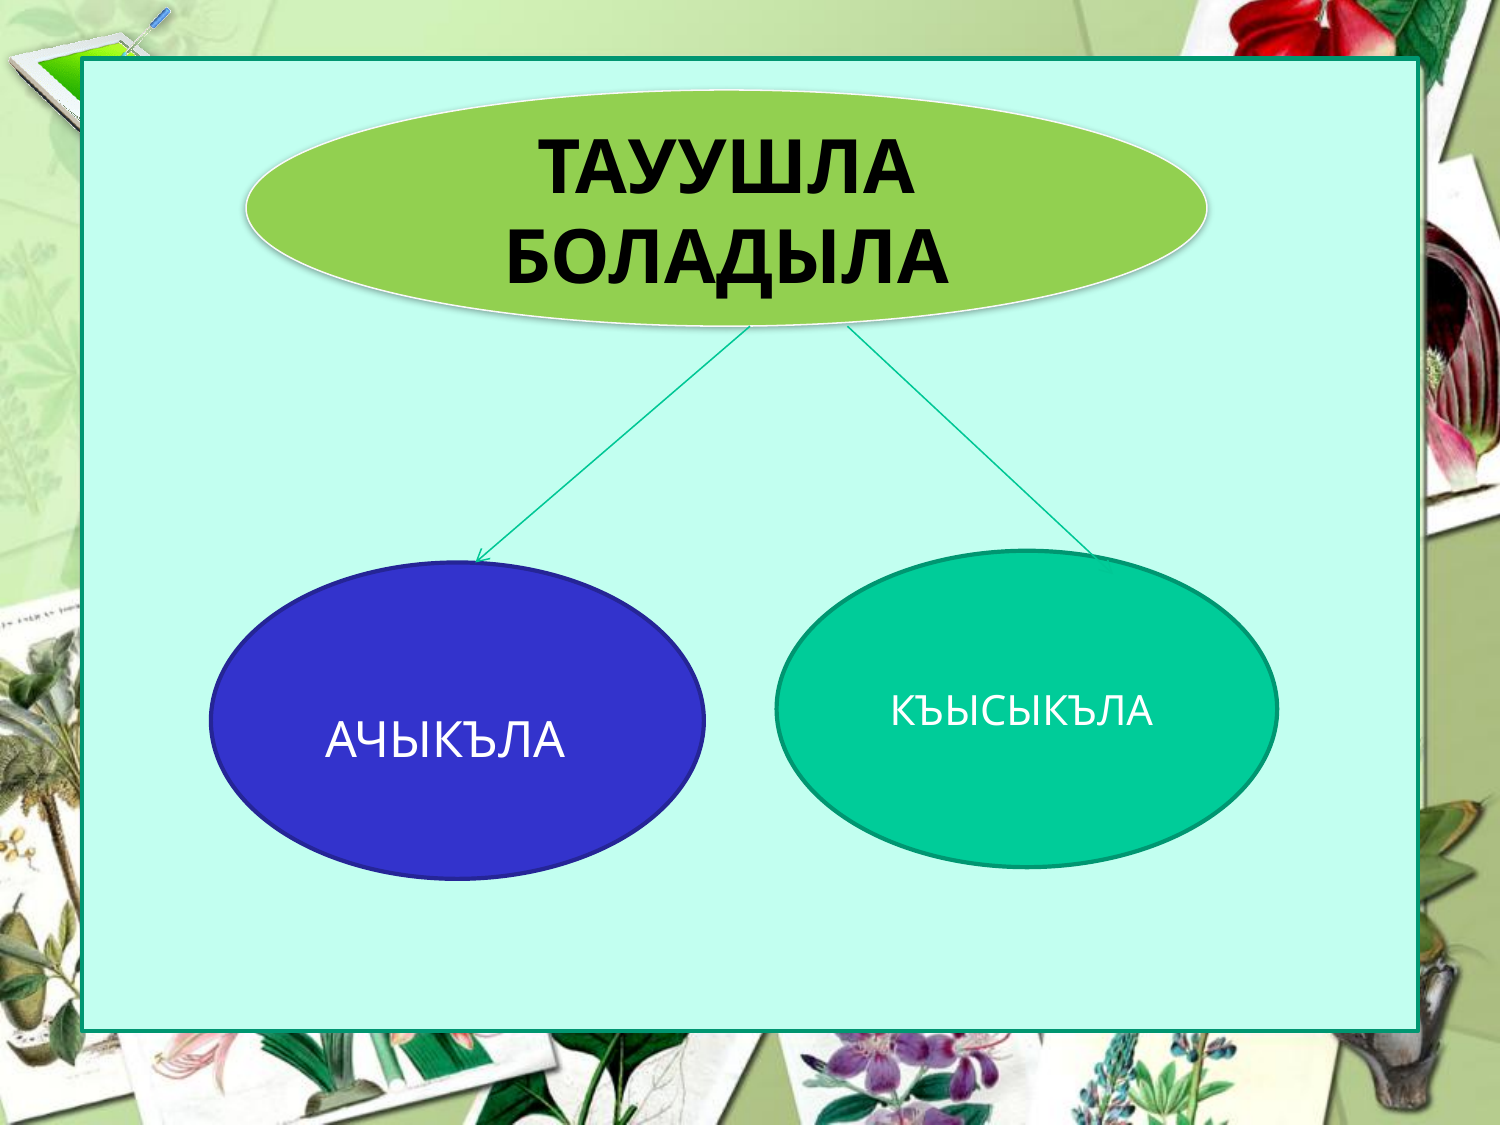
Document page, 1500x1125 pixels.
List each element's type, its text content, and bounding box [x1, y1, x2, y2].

picture [0, 0, 1500, 1125]
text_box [847, 325, 1114, 575]
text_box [475, 325, 751, 563]
text_box Тауушла боладыла [245, 89, 1208, 327]
text_box Къысыкъла [774, 559, 1280, 870]
text_box [80, 56, 1420, 1033]
text_box Ачыкъла [208, 560, 706, 881]
